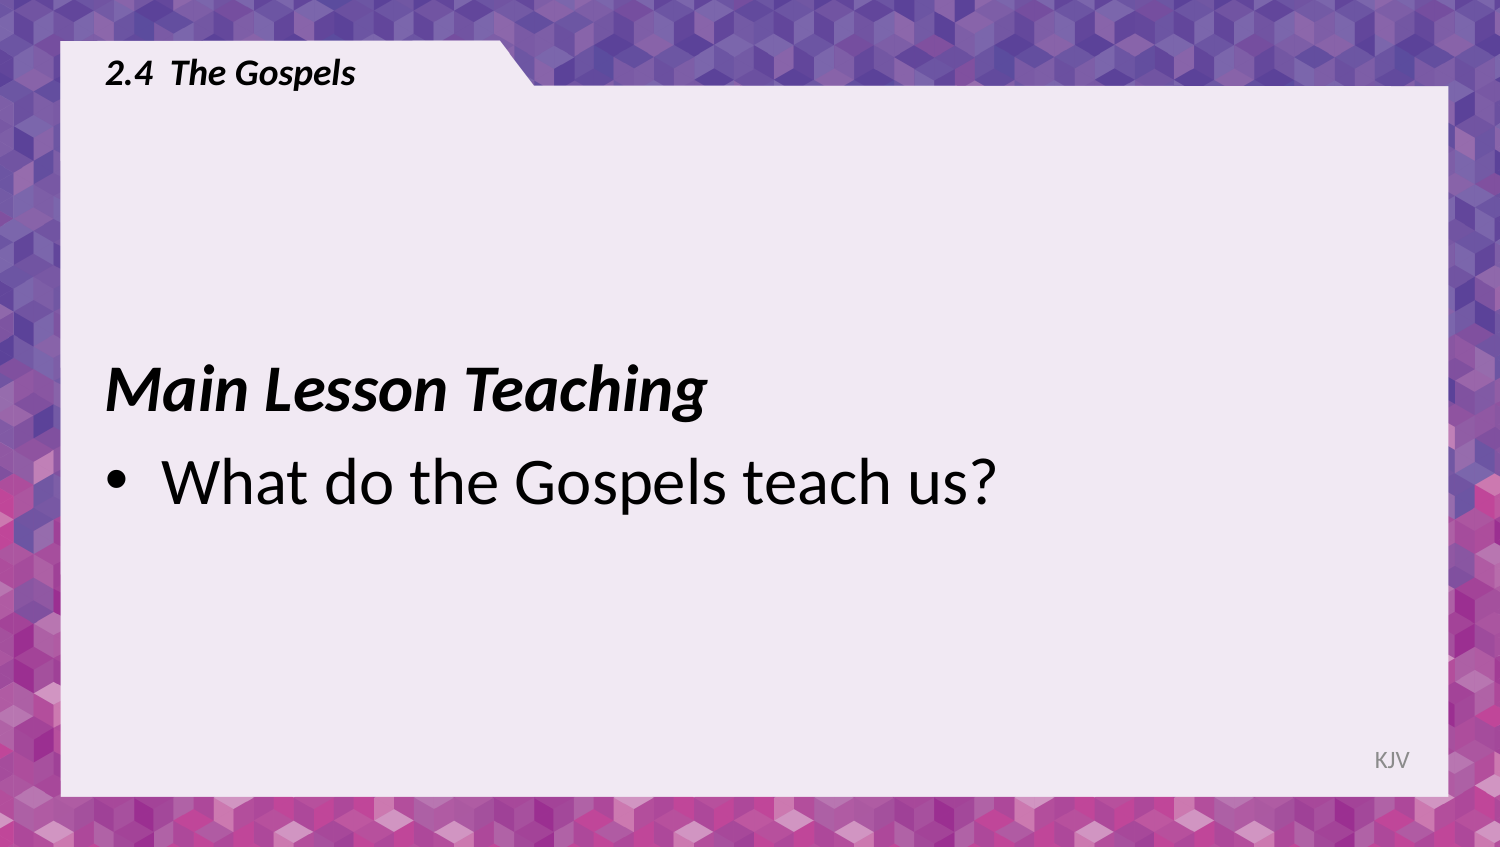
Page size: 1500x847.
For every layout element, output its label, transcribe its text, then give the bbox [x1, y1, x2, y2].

title 2.4 The Gospels [89, 33, 1420, 108]
picture [0, 0, 1500, 847]
footer KJV [950, 736, 1425, 782]
list Main Lesson Teaching What do the Gospels teach us? [89, 141, 1403, 722]
